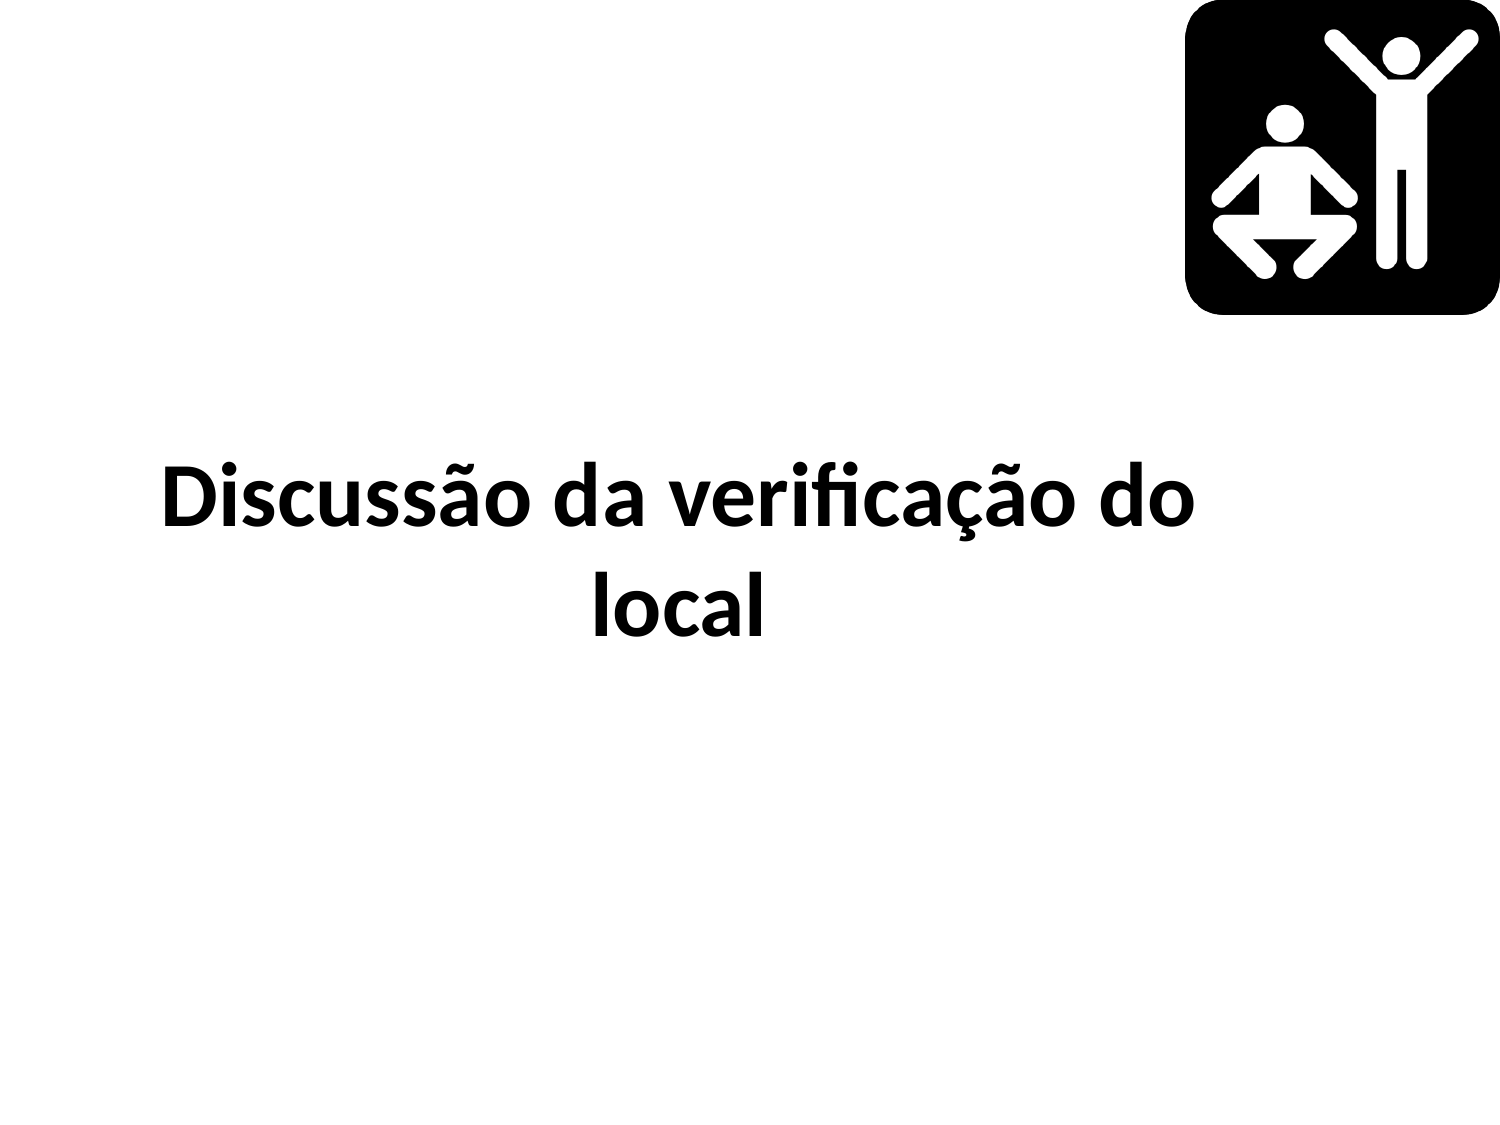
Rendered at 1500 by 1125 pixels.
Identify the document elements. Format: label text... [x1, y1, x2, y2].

title Discussão da verificação do local [123, 491, 1235, 599]
picture [1185, 0, 1500, 315]
